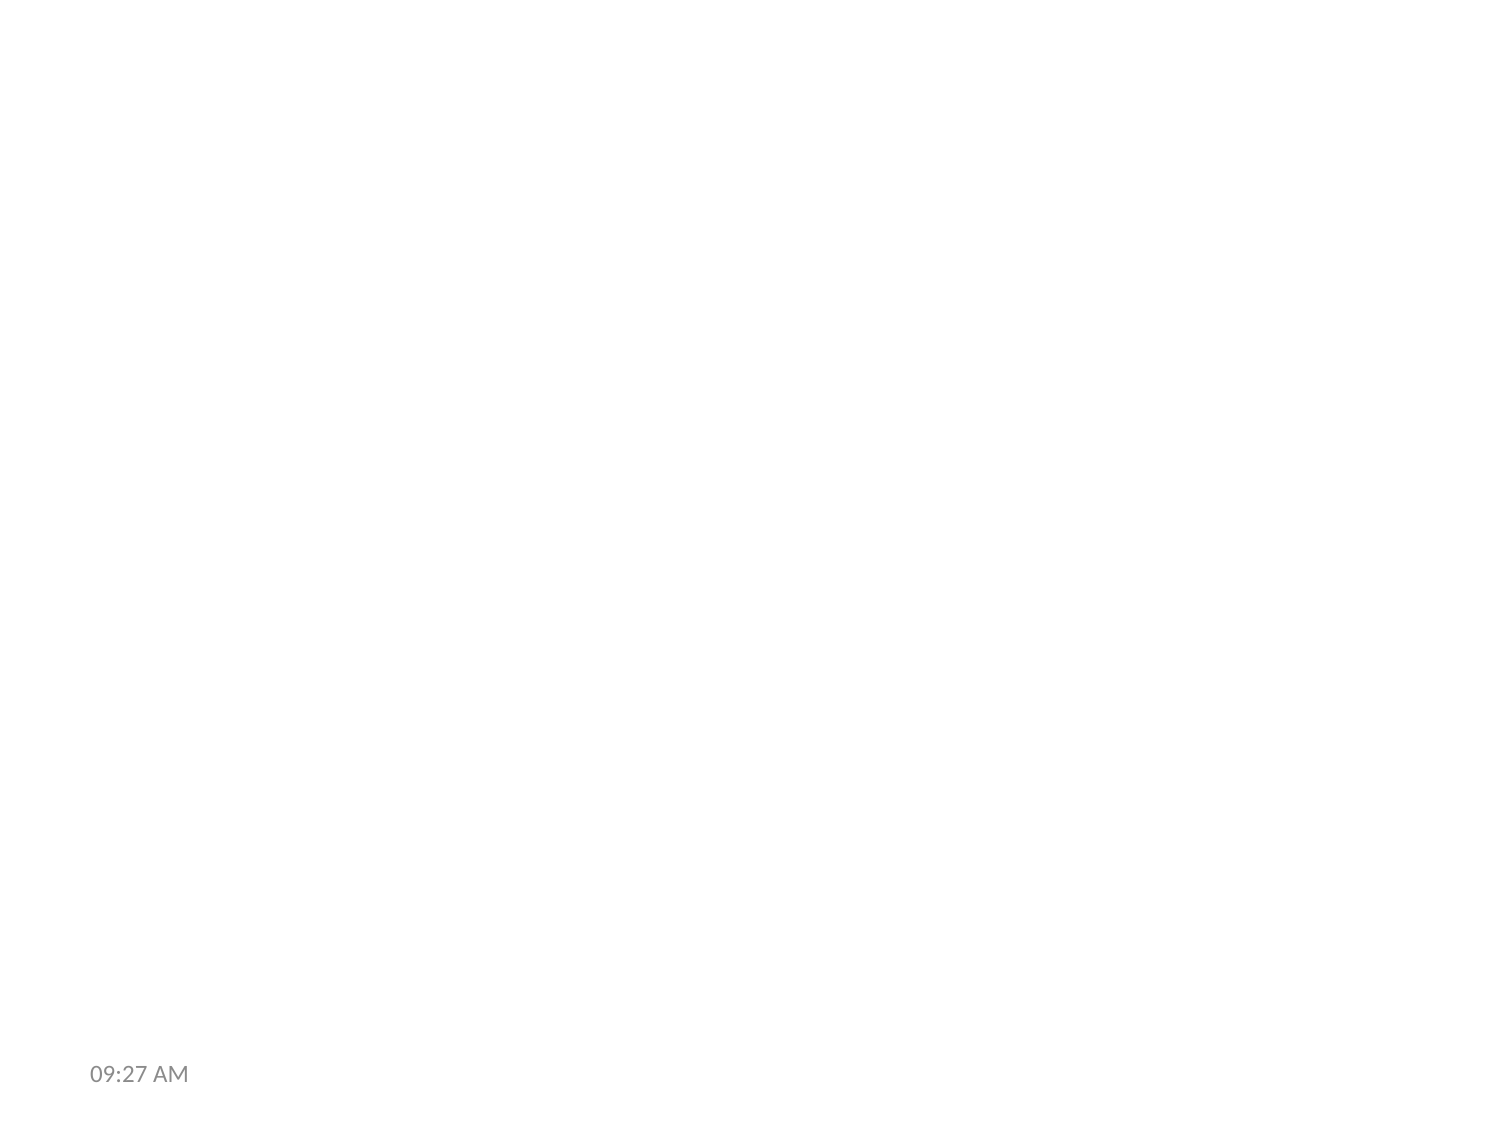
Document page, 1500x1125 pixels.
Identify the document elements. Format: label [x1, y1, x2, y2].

slide_number [75, 1042, 425, 1103]
